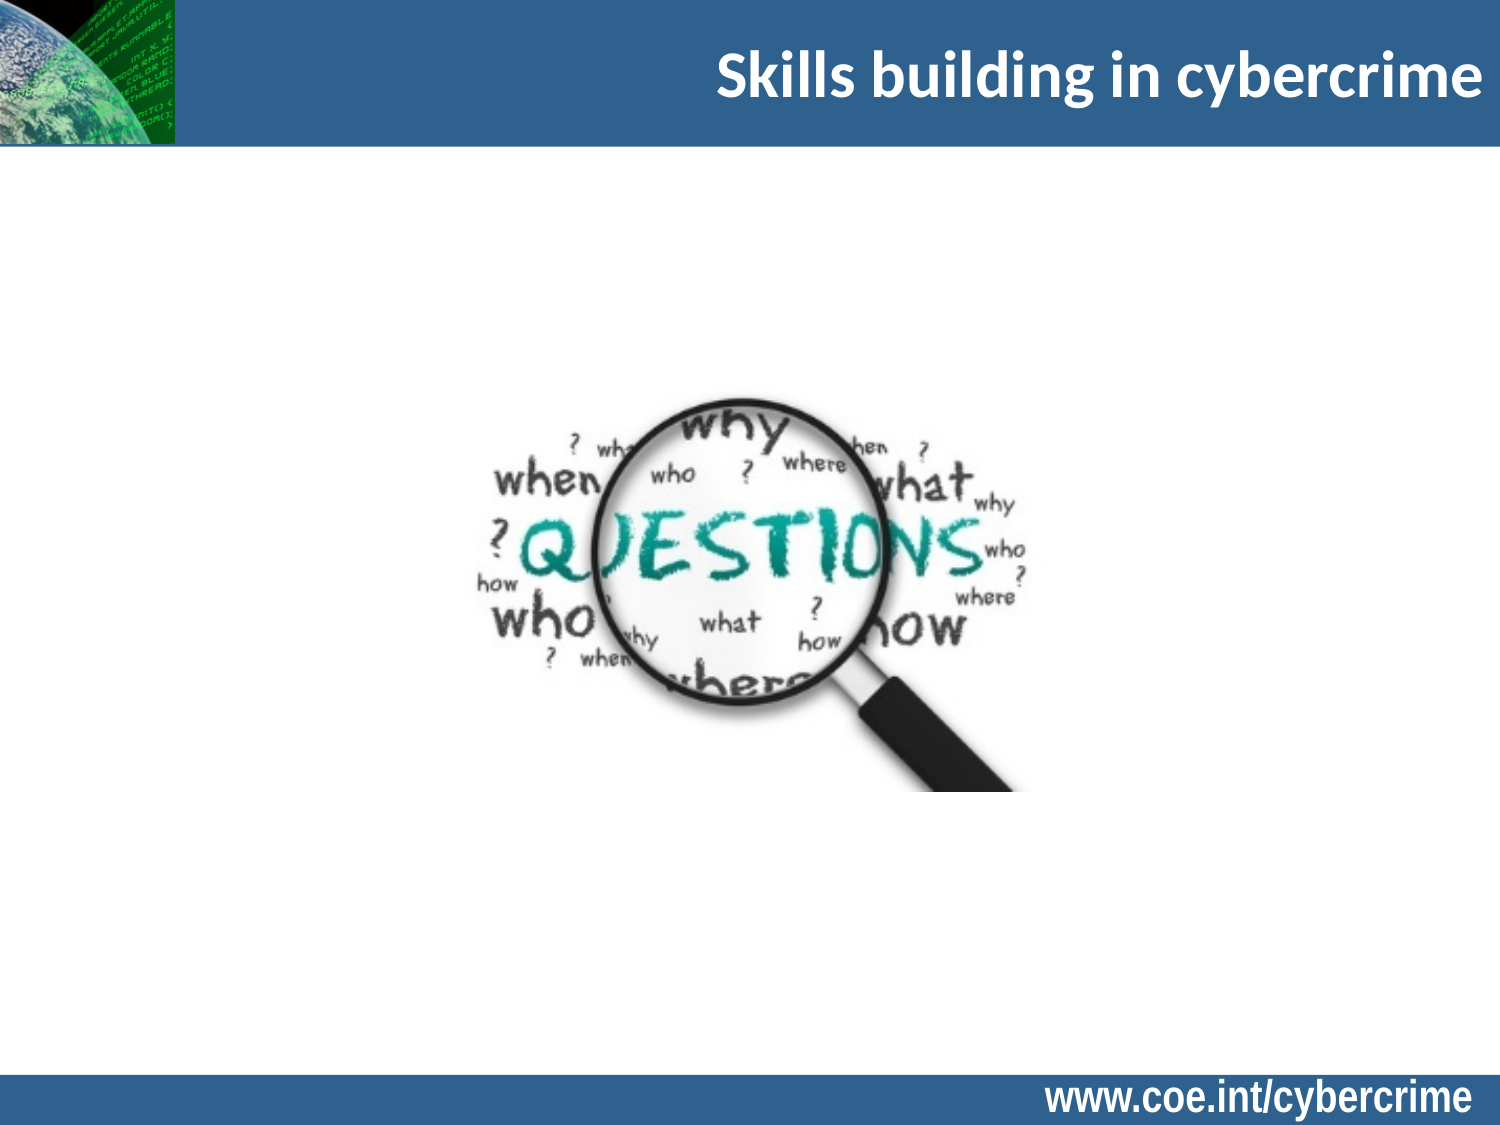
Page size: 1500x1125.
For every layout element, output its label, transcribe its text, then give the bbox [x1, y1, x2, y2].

text_box www.coe.int/cybercrime [1030, 1059, 1500, 1125]
picture [443, 332, 1057, 793]
picture [0, 0, 175, 144]
text_box [0, 1073, 1030, 1125]
text_box Skills building in cybercrime [177, 0, 1500, 149]
